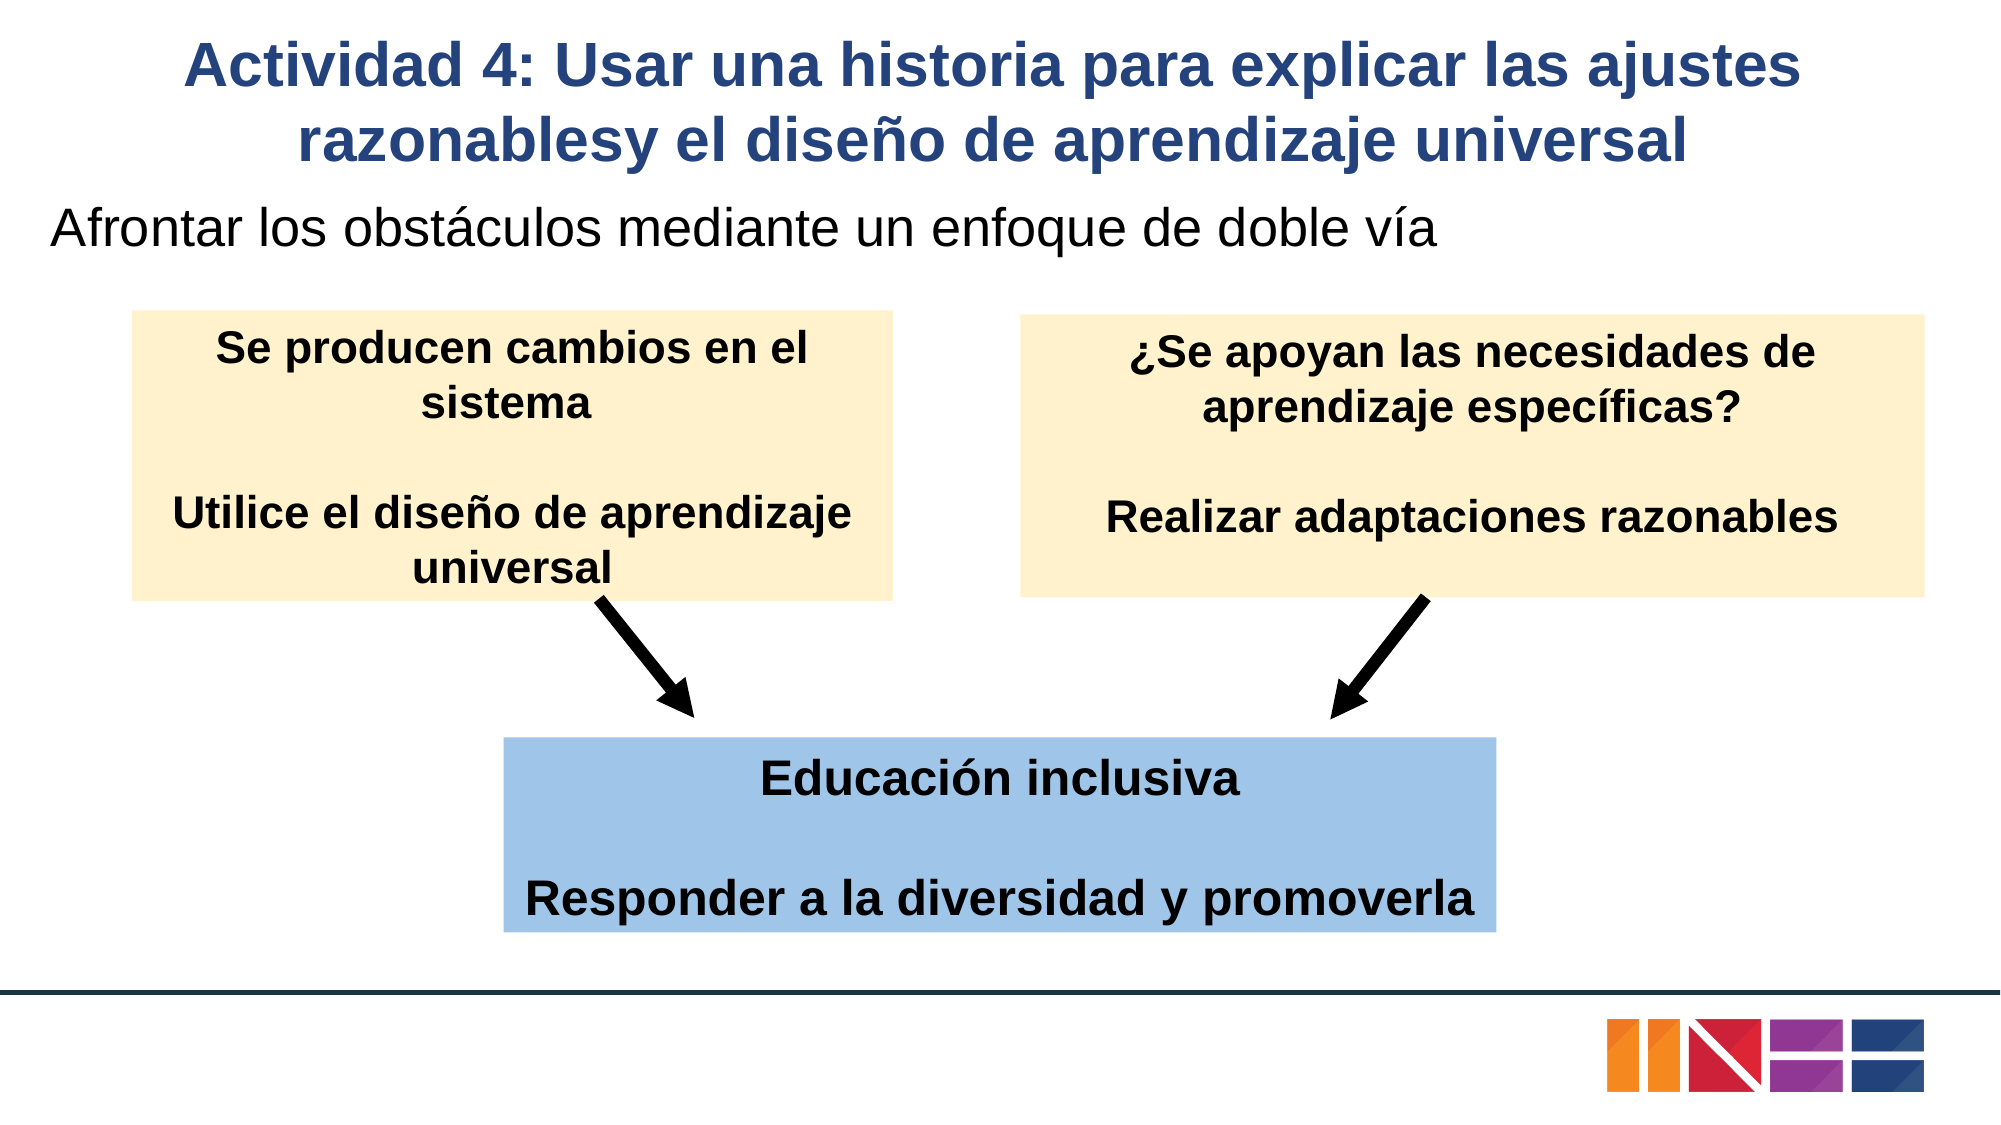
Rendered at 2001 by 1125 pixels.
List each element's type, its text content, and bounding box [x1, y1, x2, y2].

picture [1607, 1019, 1924, 1092]
text_box ¿Se apoyan las necesidades de aprendizaje específicas? Realizar adaptaciones razonables [1020, 314, 1925, 598]
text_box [1330, 596, 1427, 720]
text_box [598, 598, 695, 719]
list Afrontar los obstáculos mediante un enfoque de doble vía [31, 172, 1971, 935]
text_box Se producen cambios en el sistema Utilice el diseño de aprendizaje universal [131, 310, 893, 602]
text_box Educación inclusiva Responder a la diversidad y promoverla [503, 737, 1497, 933]
title Actividad 4: Usar una historia para explicar las ajustes razonablesy el diseño de aprendizaje universal [31, 40, 1957, 157]
